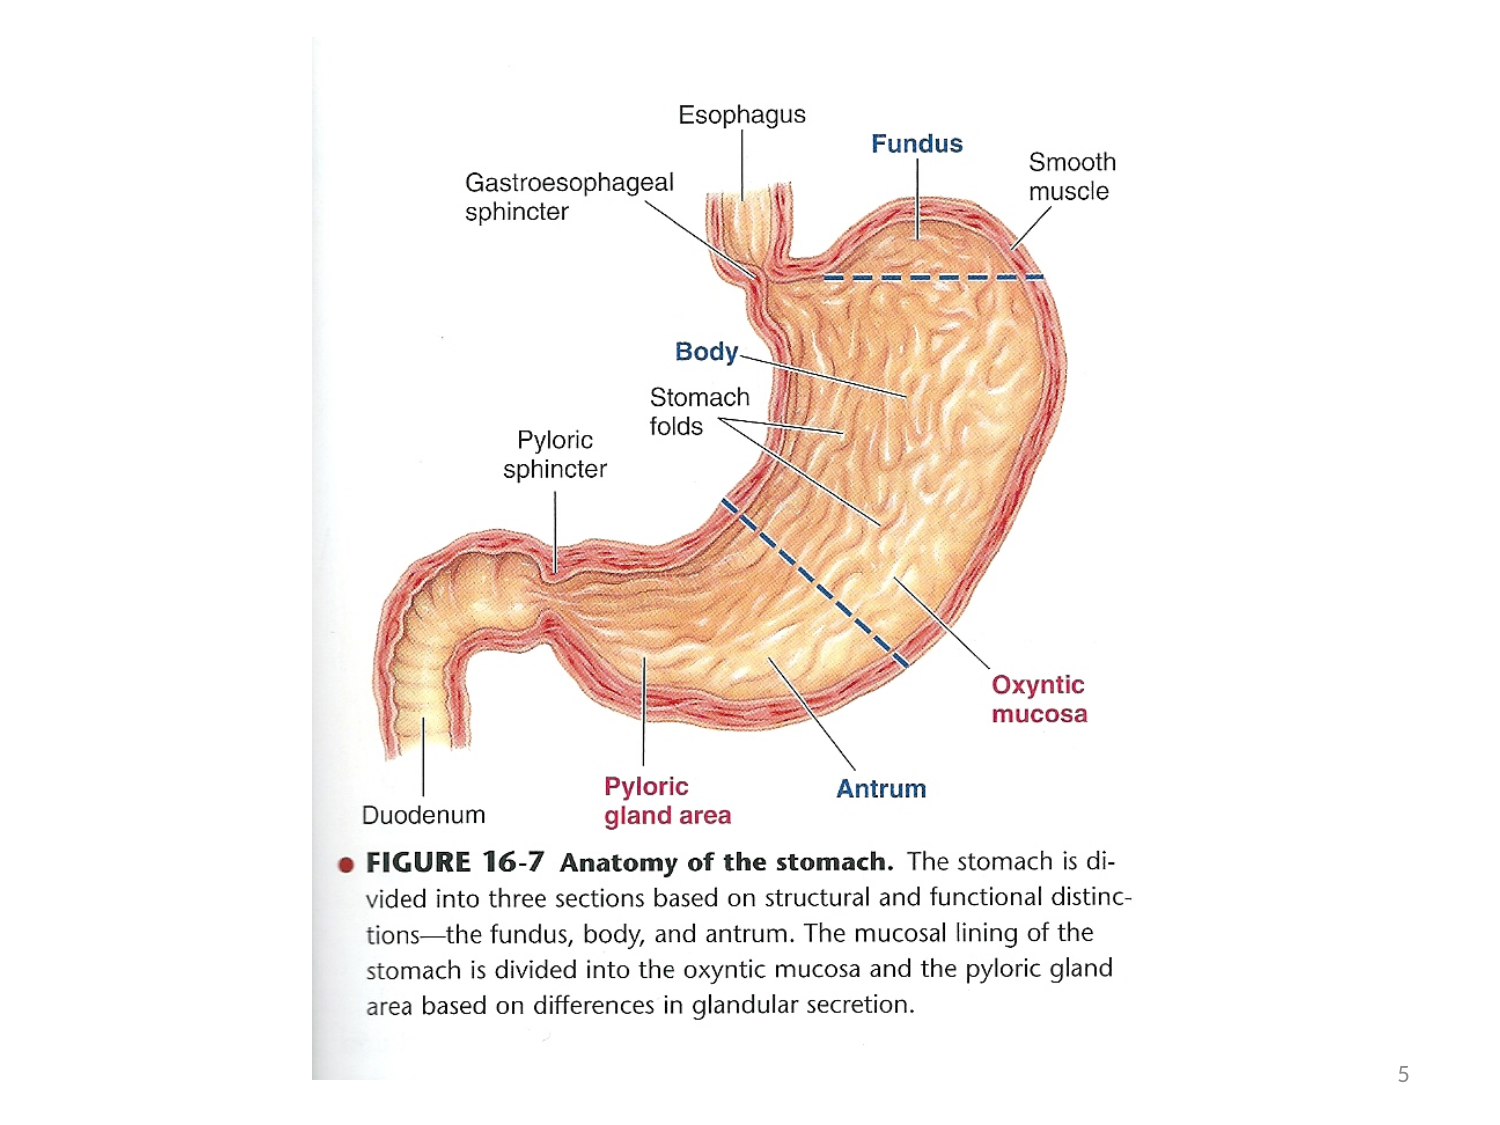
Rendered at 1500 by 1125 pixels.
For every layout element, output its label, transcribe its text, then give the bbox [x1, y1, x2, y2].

picture [312, 37, 1151, 1081]
slide_number 5 [1074, 1042, 1425, 1103]
